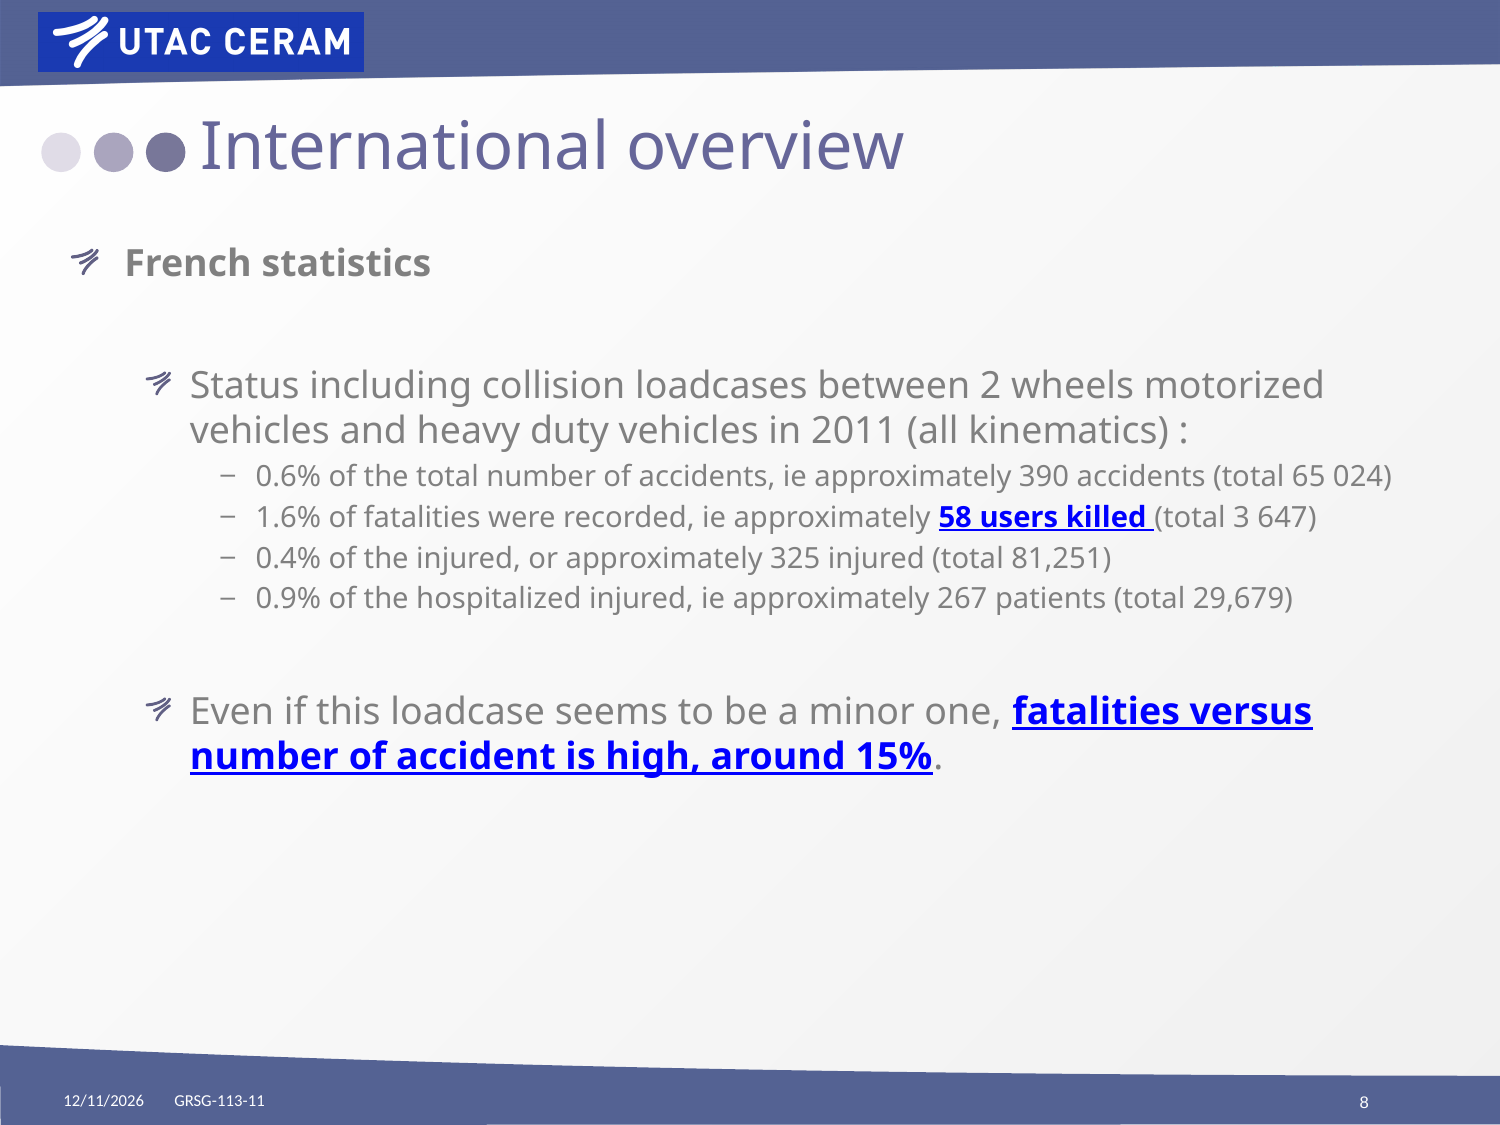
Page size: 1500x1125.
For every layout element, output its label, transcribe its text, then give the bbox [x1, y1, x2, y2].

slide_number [0, 1069, 159, 1125]
list French statistics Status including collision loadcases between 2 wheels motorized vehicles and heavy duty vehicles in 2011 (all kinematics) : 0.6% of the total number of accidents, ie approximately 390 accidents (total 65 024) 1.6% of fatalities were recorded, ie approximately 58 users killed (total 3 647) 0.4% of the injured, or approximately 325 injured (total 81,251) 0.9% of the hospitalized injured, ie approximately 267 patients (total 29,679) Even if this loadcase seems to be a minor one, fatalities versus number of accident is high, around 15%. [53, 231, 1471, 1035]
title International overview [185, 90, 1446, 197]
picture [143, 696, 173, 723]
footer GRSG-113-11 [159, 1069, 999, 1125]
picture [0, 0, 1500, 87]
picture [143, 370, 173, 397]
picture [68, 247, 101, 277]
